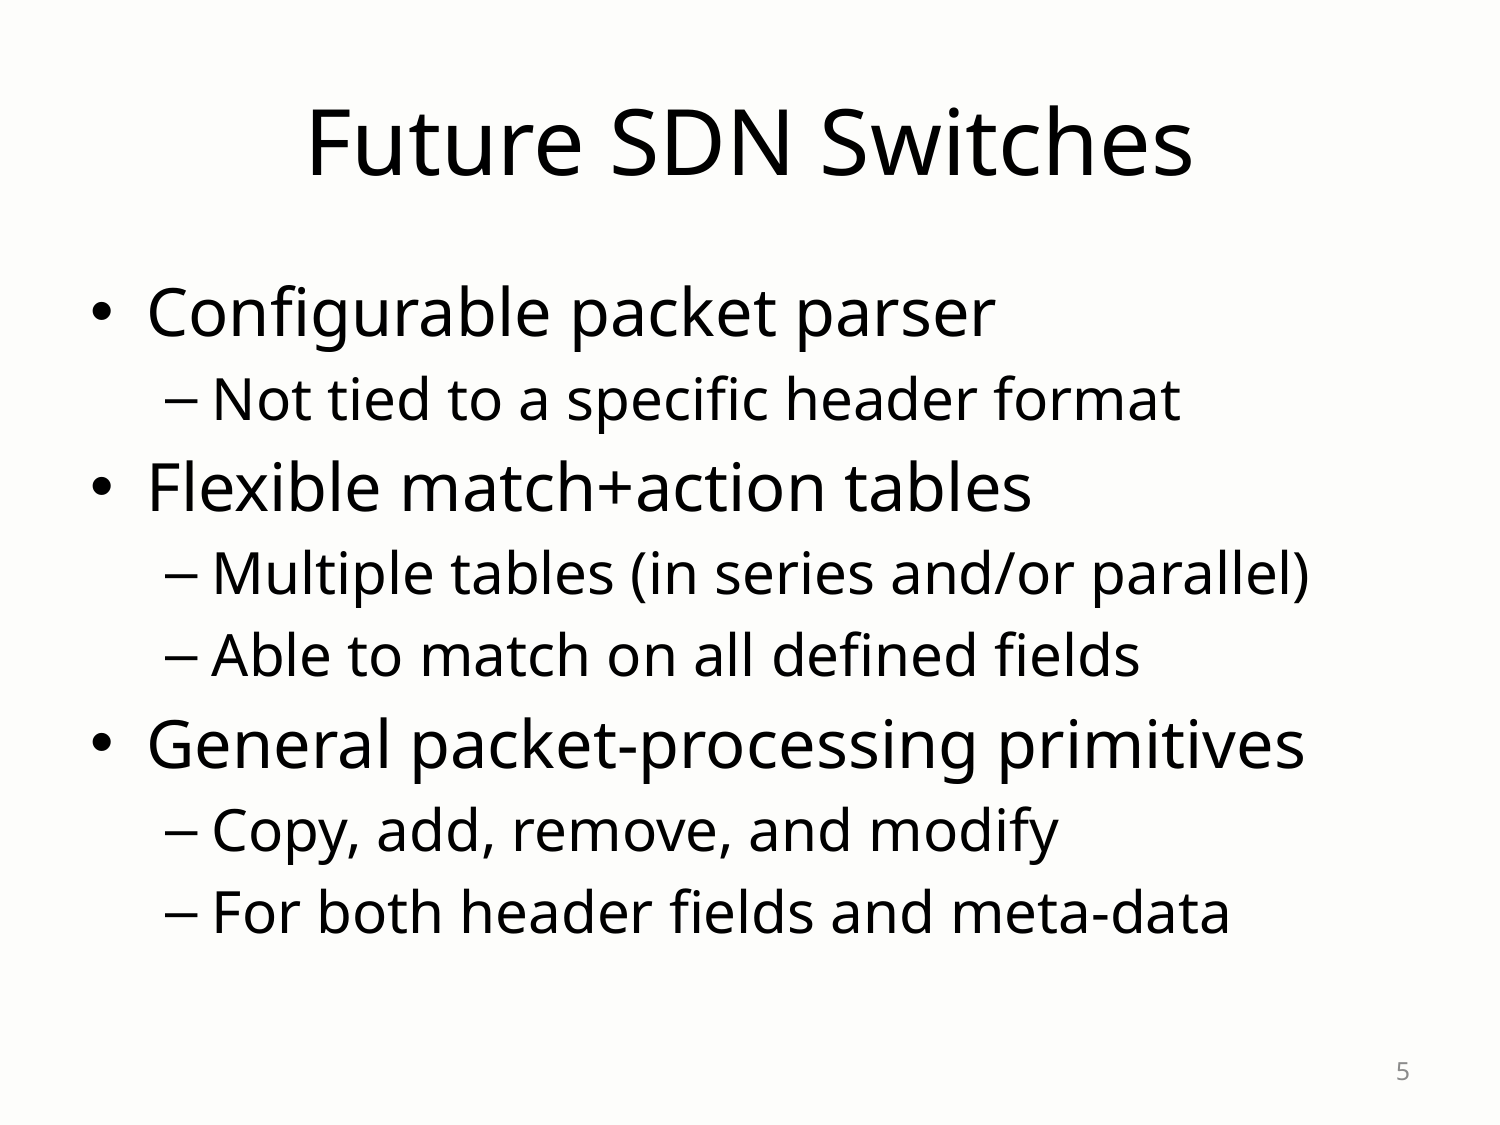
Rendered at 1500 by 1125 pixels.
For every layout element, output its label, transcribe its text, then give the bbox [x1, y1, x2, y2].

list Configurable packet parser Not tied to a specific header format Flexible match+action tables Multiple tables (in series and/or parallel) Able to match on all defined fields General packet-processing primitives Copy, add, remove, and modify For both header fields and meta-data [75, 262, 1425, 1005]
slide_number 5 [1074, 1042, 1425, 1103]
title Future SDN Switches [75, 45, 1425, 233]
